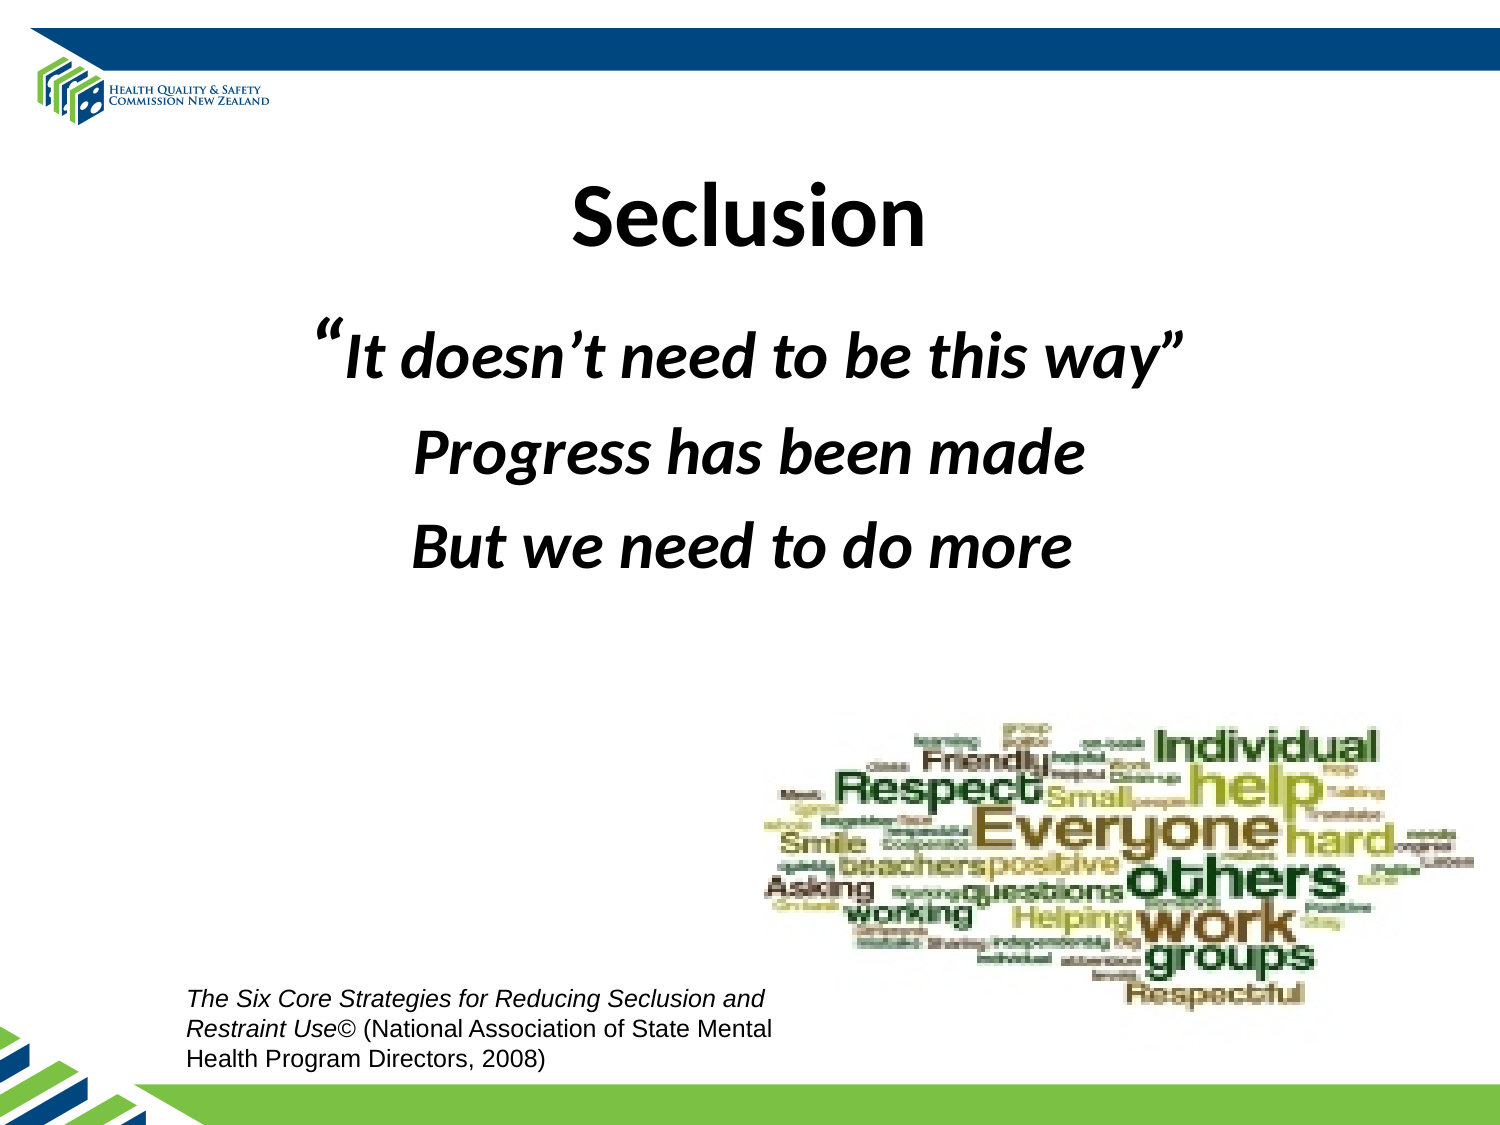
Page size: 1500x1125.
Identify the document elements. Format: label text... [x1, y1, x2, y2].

list “It doesn’t need to be this way” Progress has been made But we need to do more [75, 287, 1425, 1013]
picture [0, 0, 1500, 1125]
title Seclusion [75, 149, 1425, 271]
text_box The Six Core Strategies for Reducing Seclusion and Restraint Use© (National Association of State Mental Health Program Directors, 2008) [171, 975, 758, 1080]
